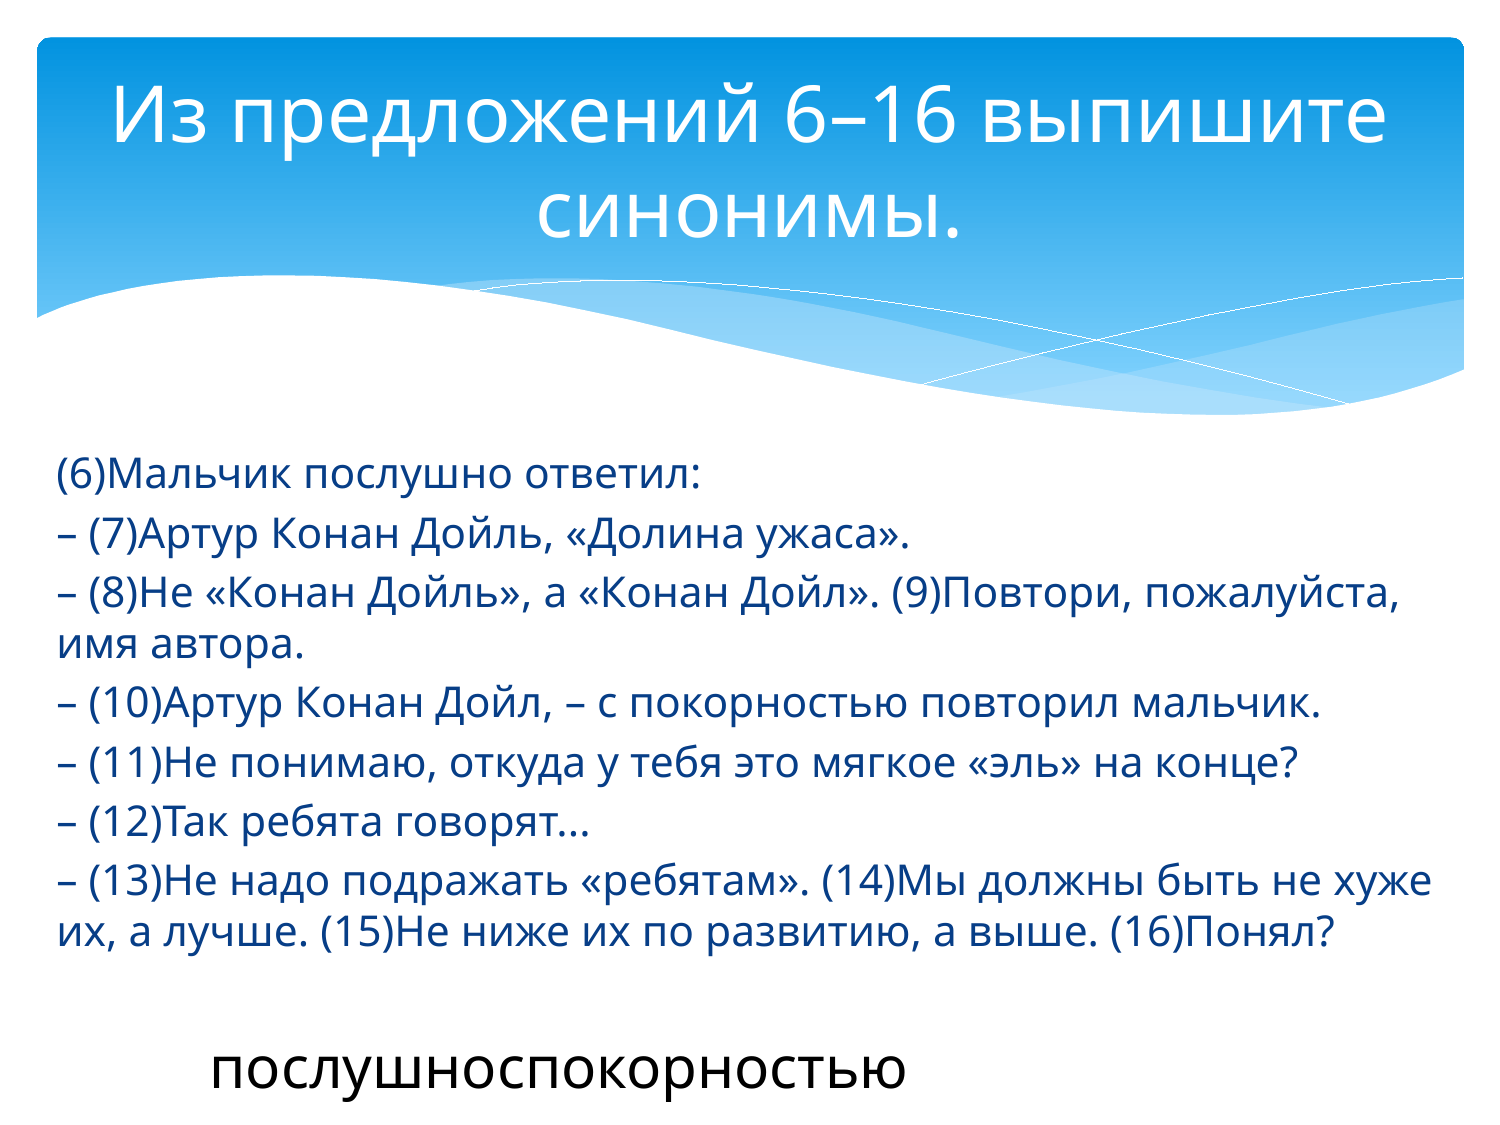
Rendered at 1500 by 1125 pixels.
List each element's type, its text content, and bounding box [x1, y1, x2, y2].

title Из предложений 6–16 выпишите синонимы. [75, 55, 1425, 261]
list (6)Мальчик послушно ответил: – (7)Артур Конан Дойль, «Долина ужаса». – (8)Не «Конан Дойль», а «Конан Дойл». (9)Повтори, пожалуйста, имя автора. – (10)Артур Конан Дойл, – с покорностью повторил мальчик. – (11)Не понимаю, откуда у тебя это мягкое «эль» на конце? – (12)Так ребята говорят... – (13)Не надо подражать «ребятам». (14)Мы должны быть не хуже их, а лучше. (15)Не ниже их по развитию, а выше. (16)Понял? [41, 438, 1459, 1005]
text_box послушноспокорностью [194, 1023, 1317, 1108]
